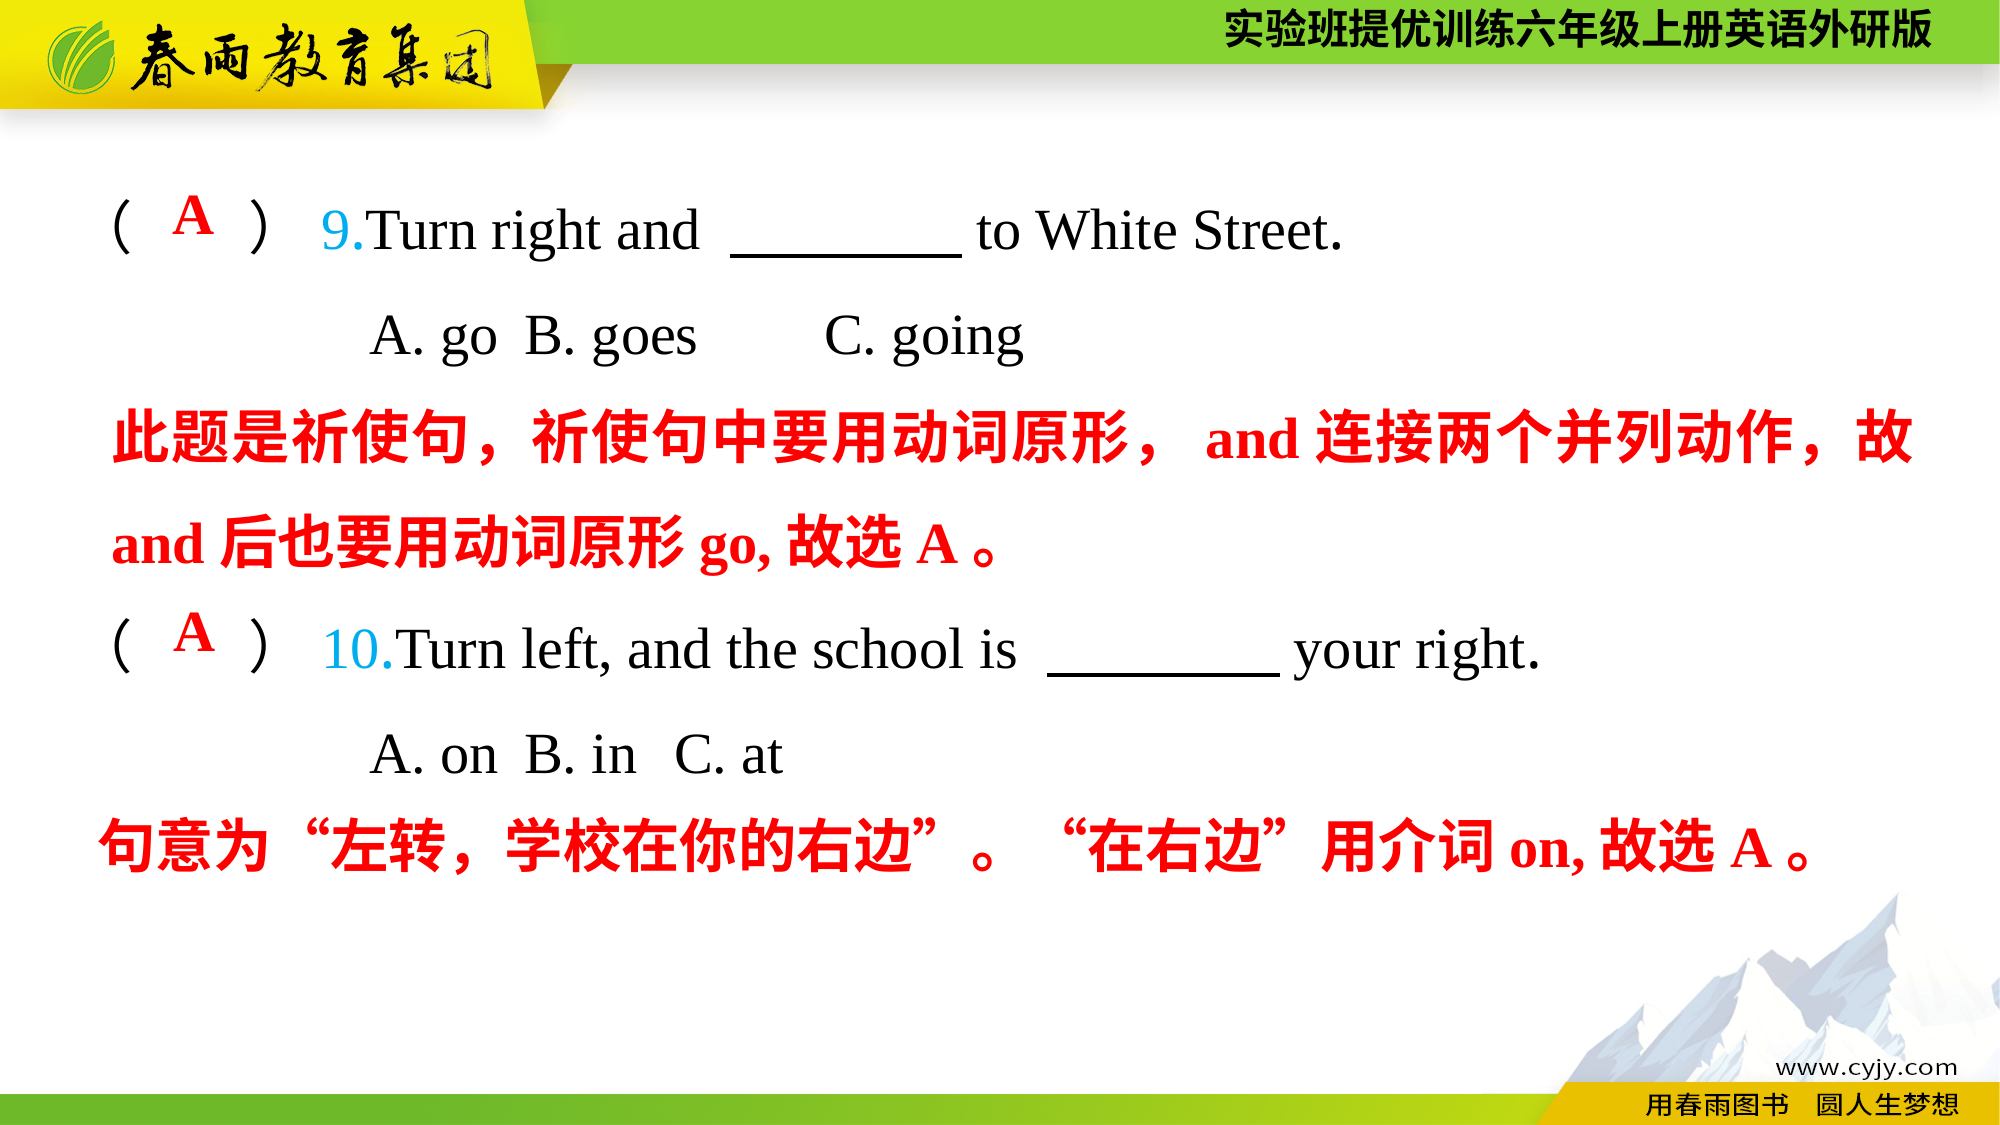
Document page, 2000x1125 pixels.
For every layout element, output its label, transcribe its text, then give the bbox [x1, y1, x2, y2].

text_box A [158, 168, 232, 254]
picture [0, 0, 2000, 1125]
text_box A [158, 586, 244, 671]
list （ ）9.Turn right and to White Street. A. go B. goes C. going [59, 149, 1944, 364]
text_box （ ）10.Turn left, and the school is your right. A. on B. in C. at [59, 567, 1944, 793]
text_box 句意为“左转，学校在你的右边”。“在右边”用介词on,故选A。 [82, 766, 1886, 887]
text_box 此题是祈使句，祈使句中要用动词原形，and连接两个并列动作，故and后也要用动词原形go,故选A。 [96, 357, 1944, 567]
